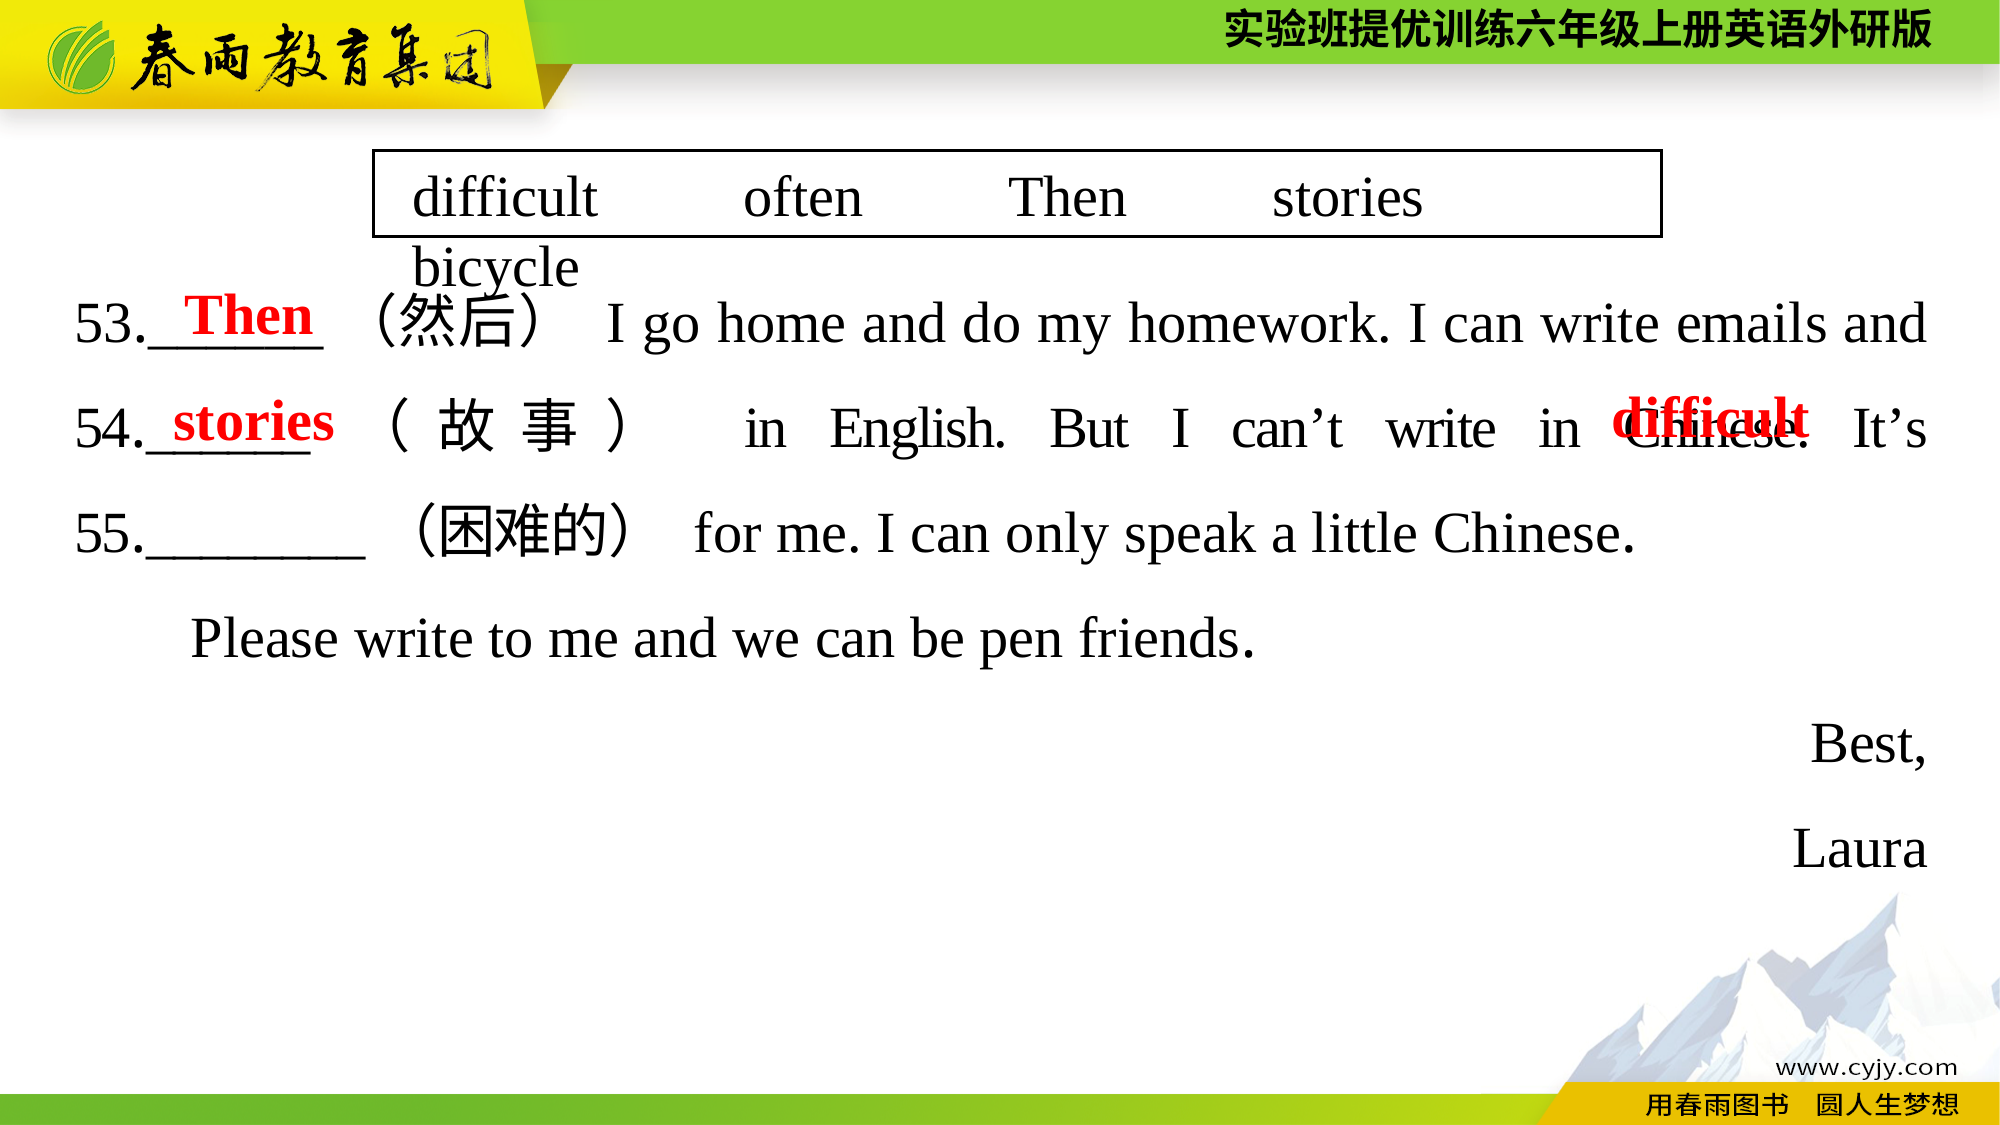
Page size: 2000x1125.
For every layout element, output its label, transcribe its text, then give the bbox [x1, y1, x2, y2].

text_box difficult often Then stories bicycle [397, 237, 1650, 306]
list 53.______（然后） I go home and do my homework. I can write emails and 54.______（故事） in English. But I can’t write in Chinese. It’s 55.________（困难的） for me. I can only speak a little Chinese. Please write to me and we can be pen friends. Best, Laura [59, 241, 1944, 894]
picture [0, 0, 2000, 1125]
text_box [373, 150, 1662, 237]
text_box Then [169, 268, 330, 354]
text_box stories [158, 374, 351, 460]
text_box difficult [1597, 371, 1825, 457]
